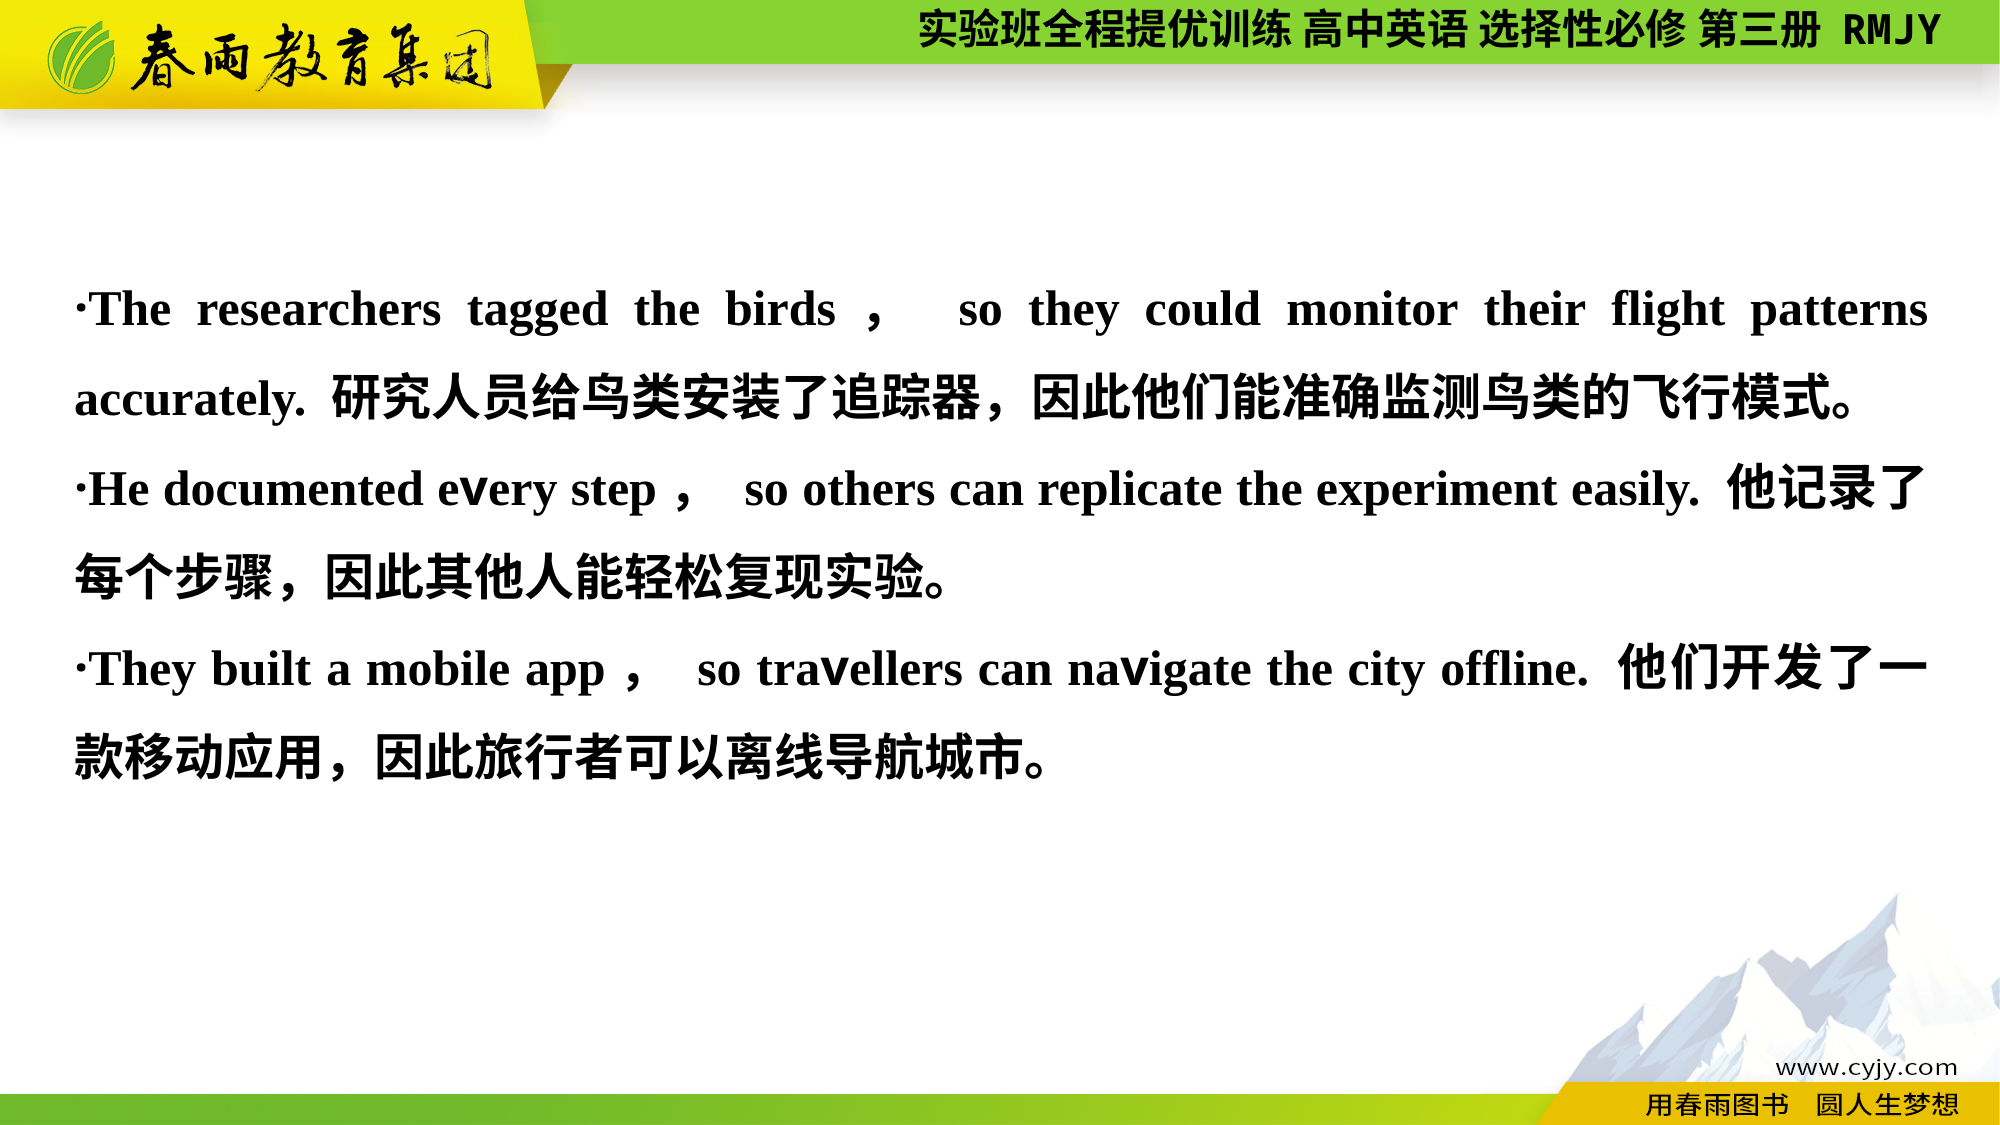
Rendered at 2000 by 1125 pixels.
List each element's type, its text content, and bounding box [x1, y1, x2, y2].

list ·The researchers tagged the birds， so they could monitor their flight patterns accurately. 研究人员给鸟类安装了追踪器，因此他们能准确监测鸟类的飞行模式。 ·He documented every step， so others can replicate the experiment easily. 他记录了每个步骤，因此其他人能轻松复现实验。 ·They built a mobile app， so travellers can navigate the city offline. 他们开发了一款移动应用，因此旅行者可以离线导航城市。 [59, 238, 1944, 799]
picture [0, 0, 2000, 1125]
